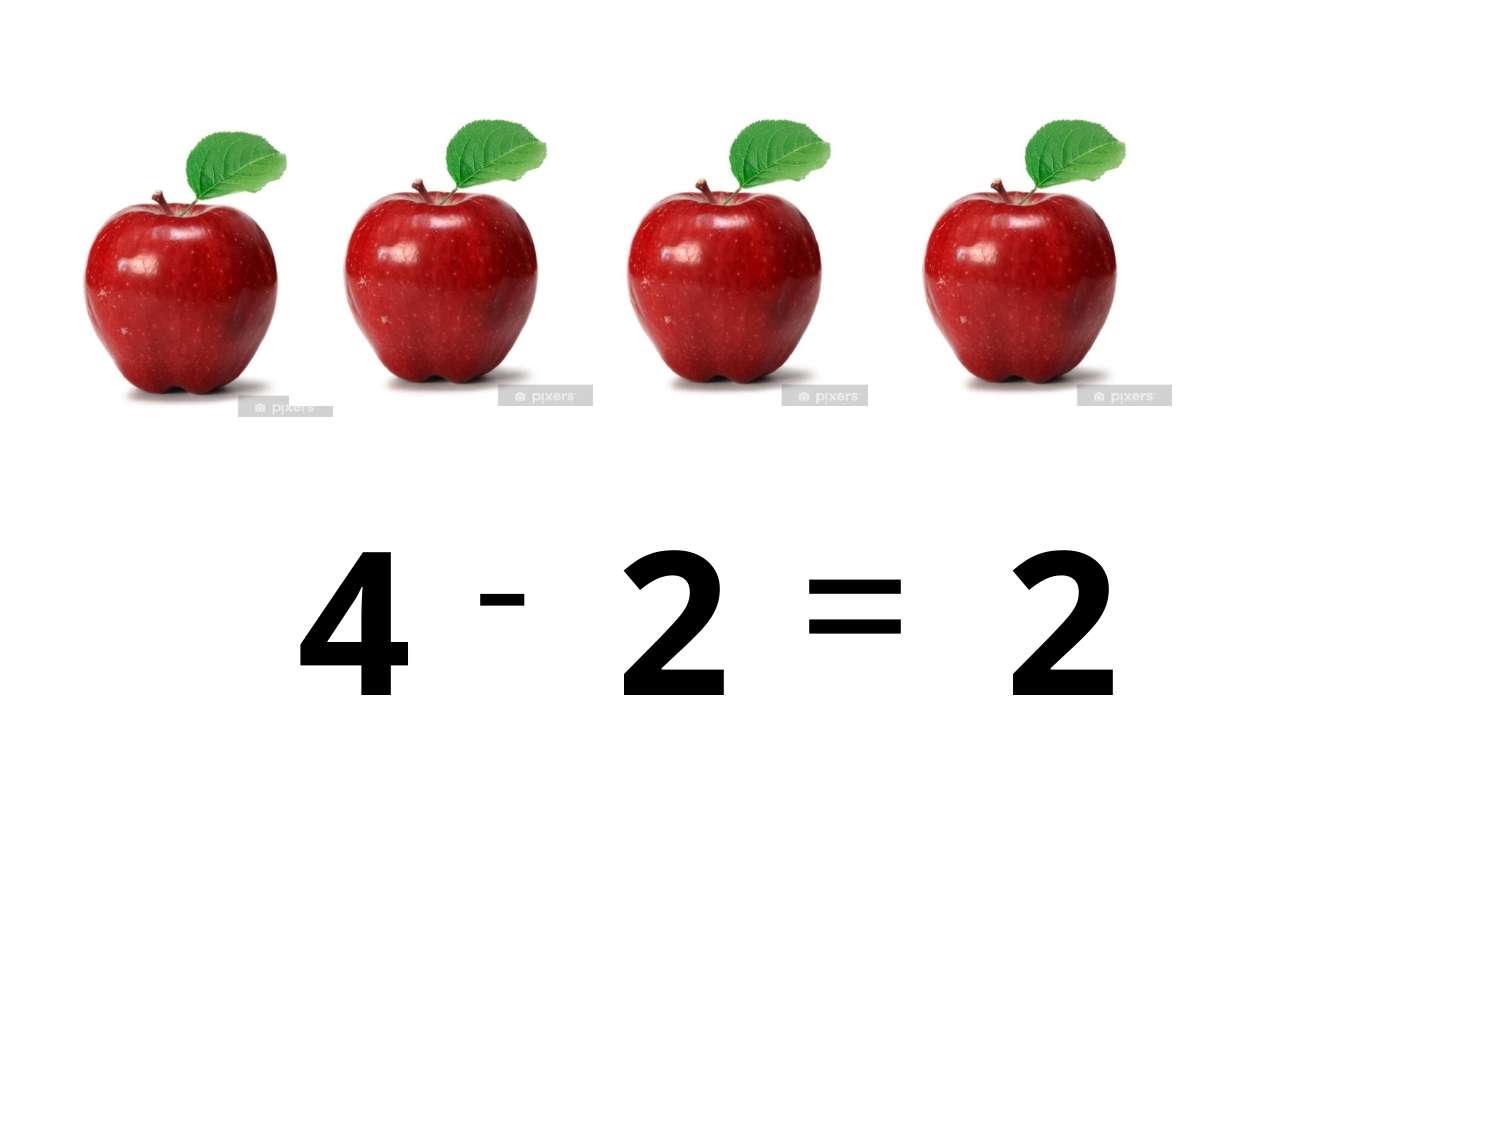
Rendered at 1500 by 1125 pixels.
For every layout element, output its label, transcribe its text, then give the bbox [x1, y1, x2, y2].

text_box 4 [230, 468, 479, 764]
text_box = [749, 444, 963, 752]
text_box 2 [549, 468, 798, 764]
text_box – [419, 515, 549, 657]
picture [29, 101, 1172, 418]
text_box 2 [938, 468, 1187, 764]
